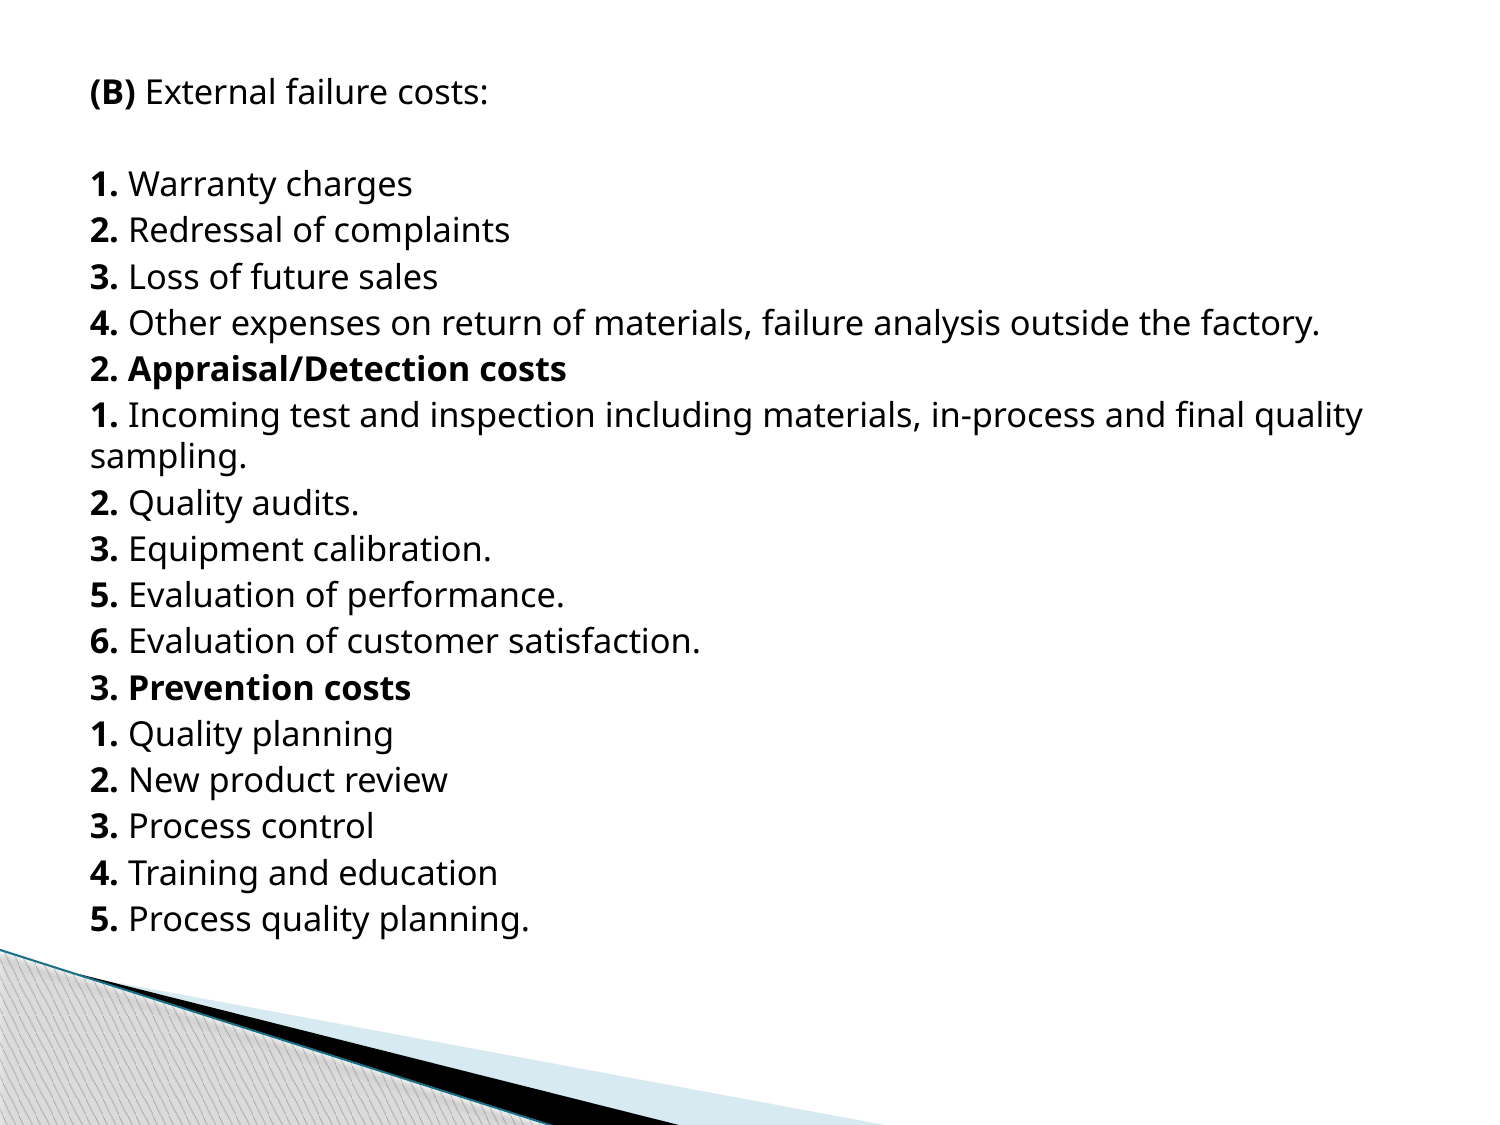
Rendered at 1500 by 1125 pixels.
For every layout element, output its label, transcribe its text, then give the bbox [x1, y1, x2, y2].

list (B) External failure costs: 1. Warranty charges 2. Redressal of complaints 3. Loss of future sales 4. Other expenses on return of materials, failure analysis outside the factory. 2. Appraisal/Detection costs 1. Incoming test and inspection including materials, in-process and final quality sampling. 2. Quality audits. 3. Equipment calibration. 5. Evaluation of performance. 6. Evaluation of customer satisfaction. 3. Prevention costs 1. Quality planning 2. New product review 3. Process control 4. Training and education 5. Process quality planning. [75, 62, 1425, 1005]
